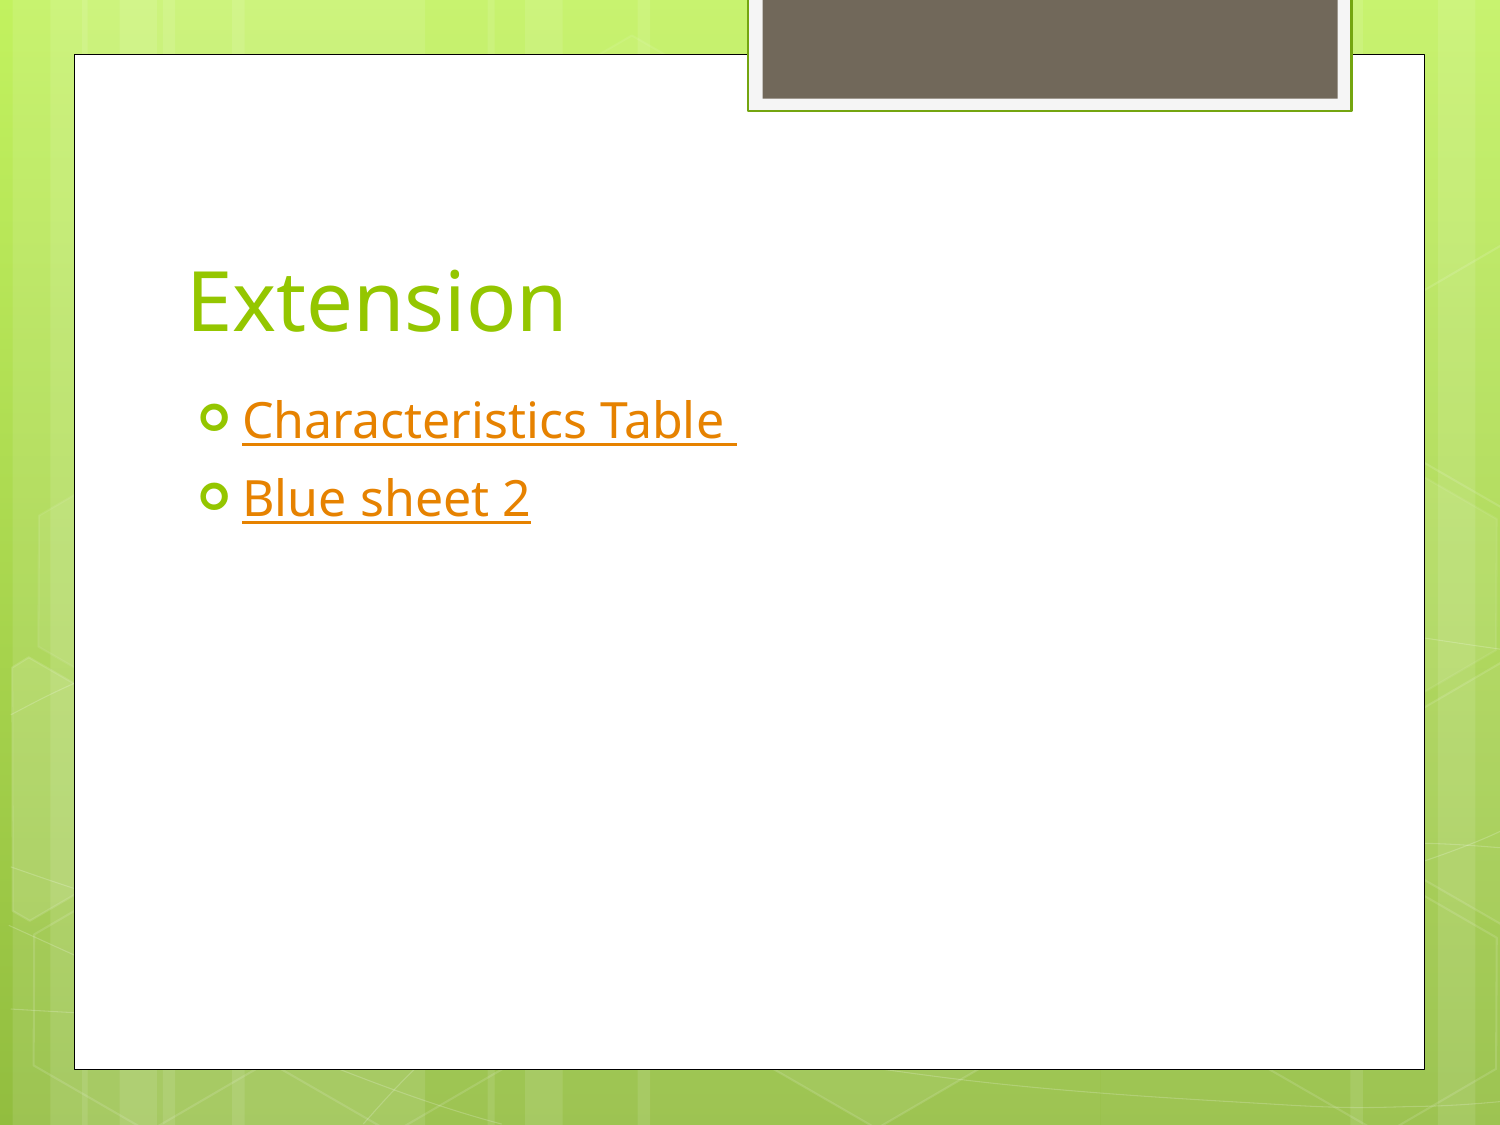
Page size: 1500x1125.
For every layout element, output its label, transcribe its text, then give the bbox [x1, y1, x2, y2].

title Extension [171, 168, 1324, 357]
list Characteristics Table Blue sheet 2 [171, 381, 1283, 957]
